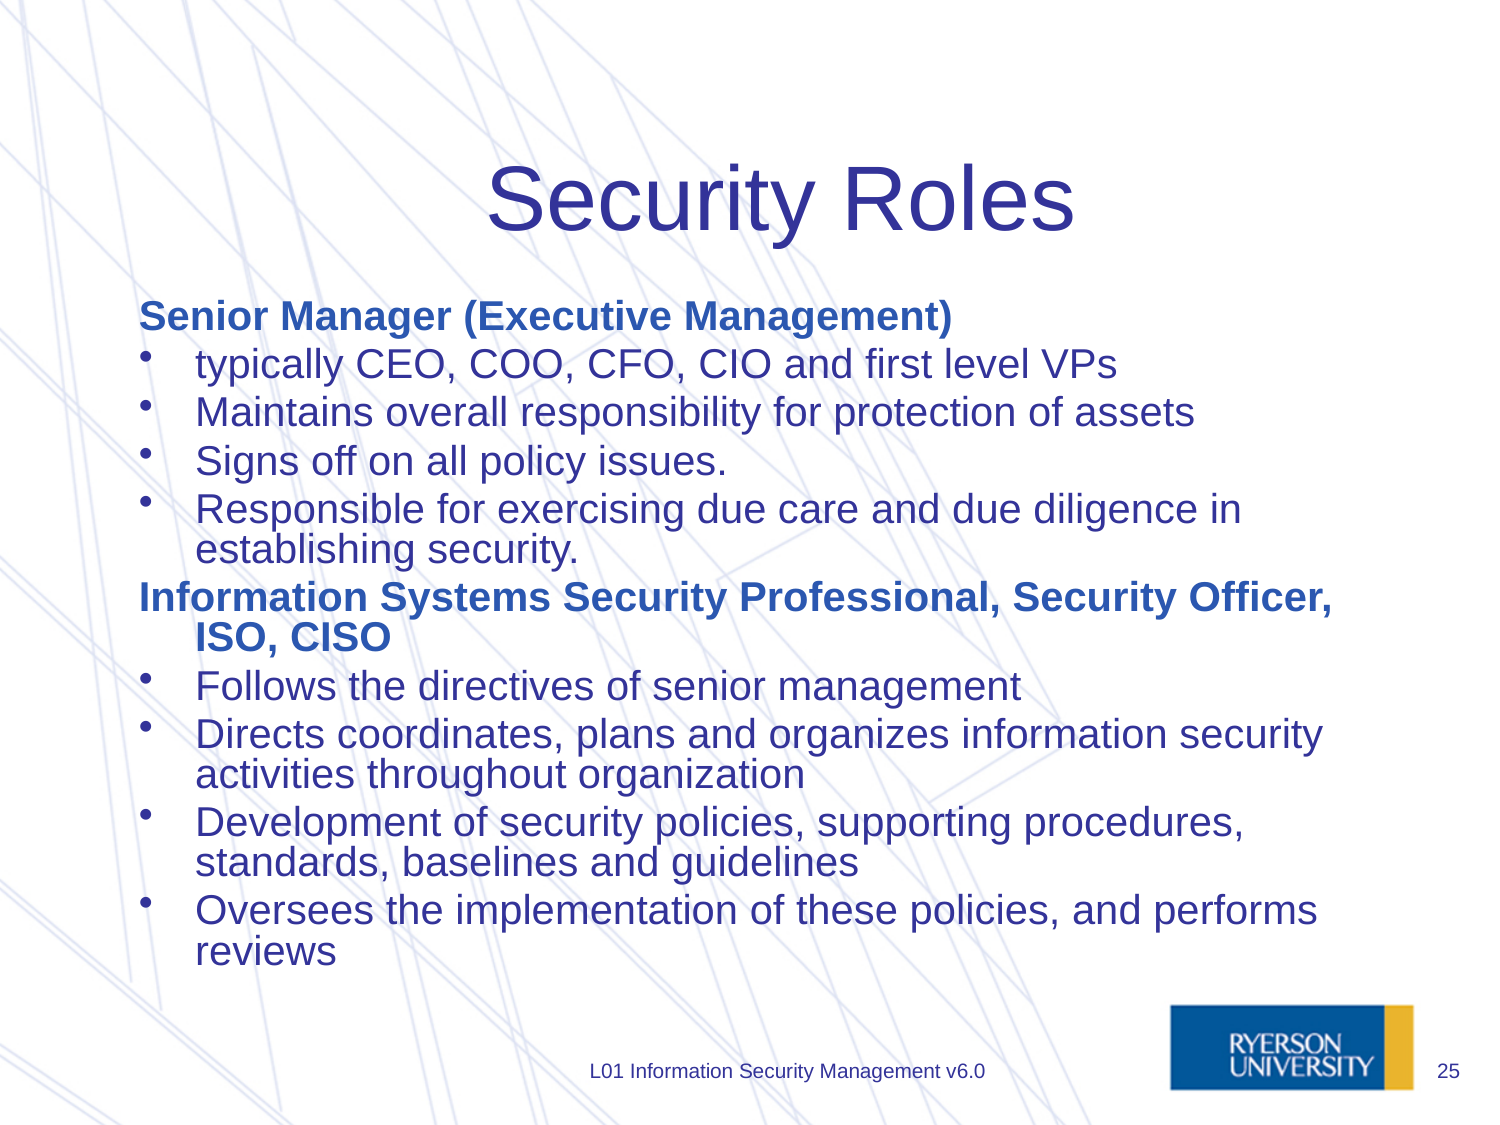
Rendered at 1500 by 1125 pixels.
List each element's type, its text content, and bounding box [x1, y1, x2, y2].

slide_number 25 [1399, 1049, 1476, 1113]
picture [0, 0, 1500, 1125]
footer L01 Information Security Management v6.0 [449, 1049, 1126, 1113]
list Senior Manager (Executive Management) typically CEO, COO, CFO, CIO and first level VPs Maintains overall responsibility for protection of assets Signs off on all policy issues. Responsible for exercising due care and due diligence in establishing security. Information Systems Security Professional, Security Officer, ISO, CISO Follows the directives of senior management Directs coordinates, plans and organizes information security activities throughout organization Development of security policies, supporting procedures, standards, baselines and guidelines Oversees the implementation of these policies, and performs reviews [123, 290, 1387, 1000]
title Security Roles [112, 99, 1451, 288]
